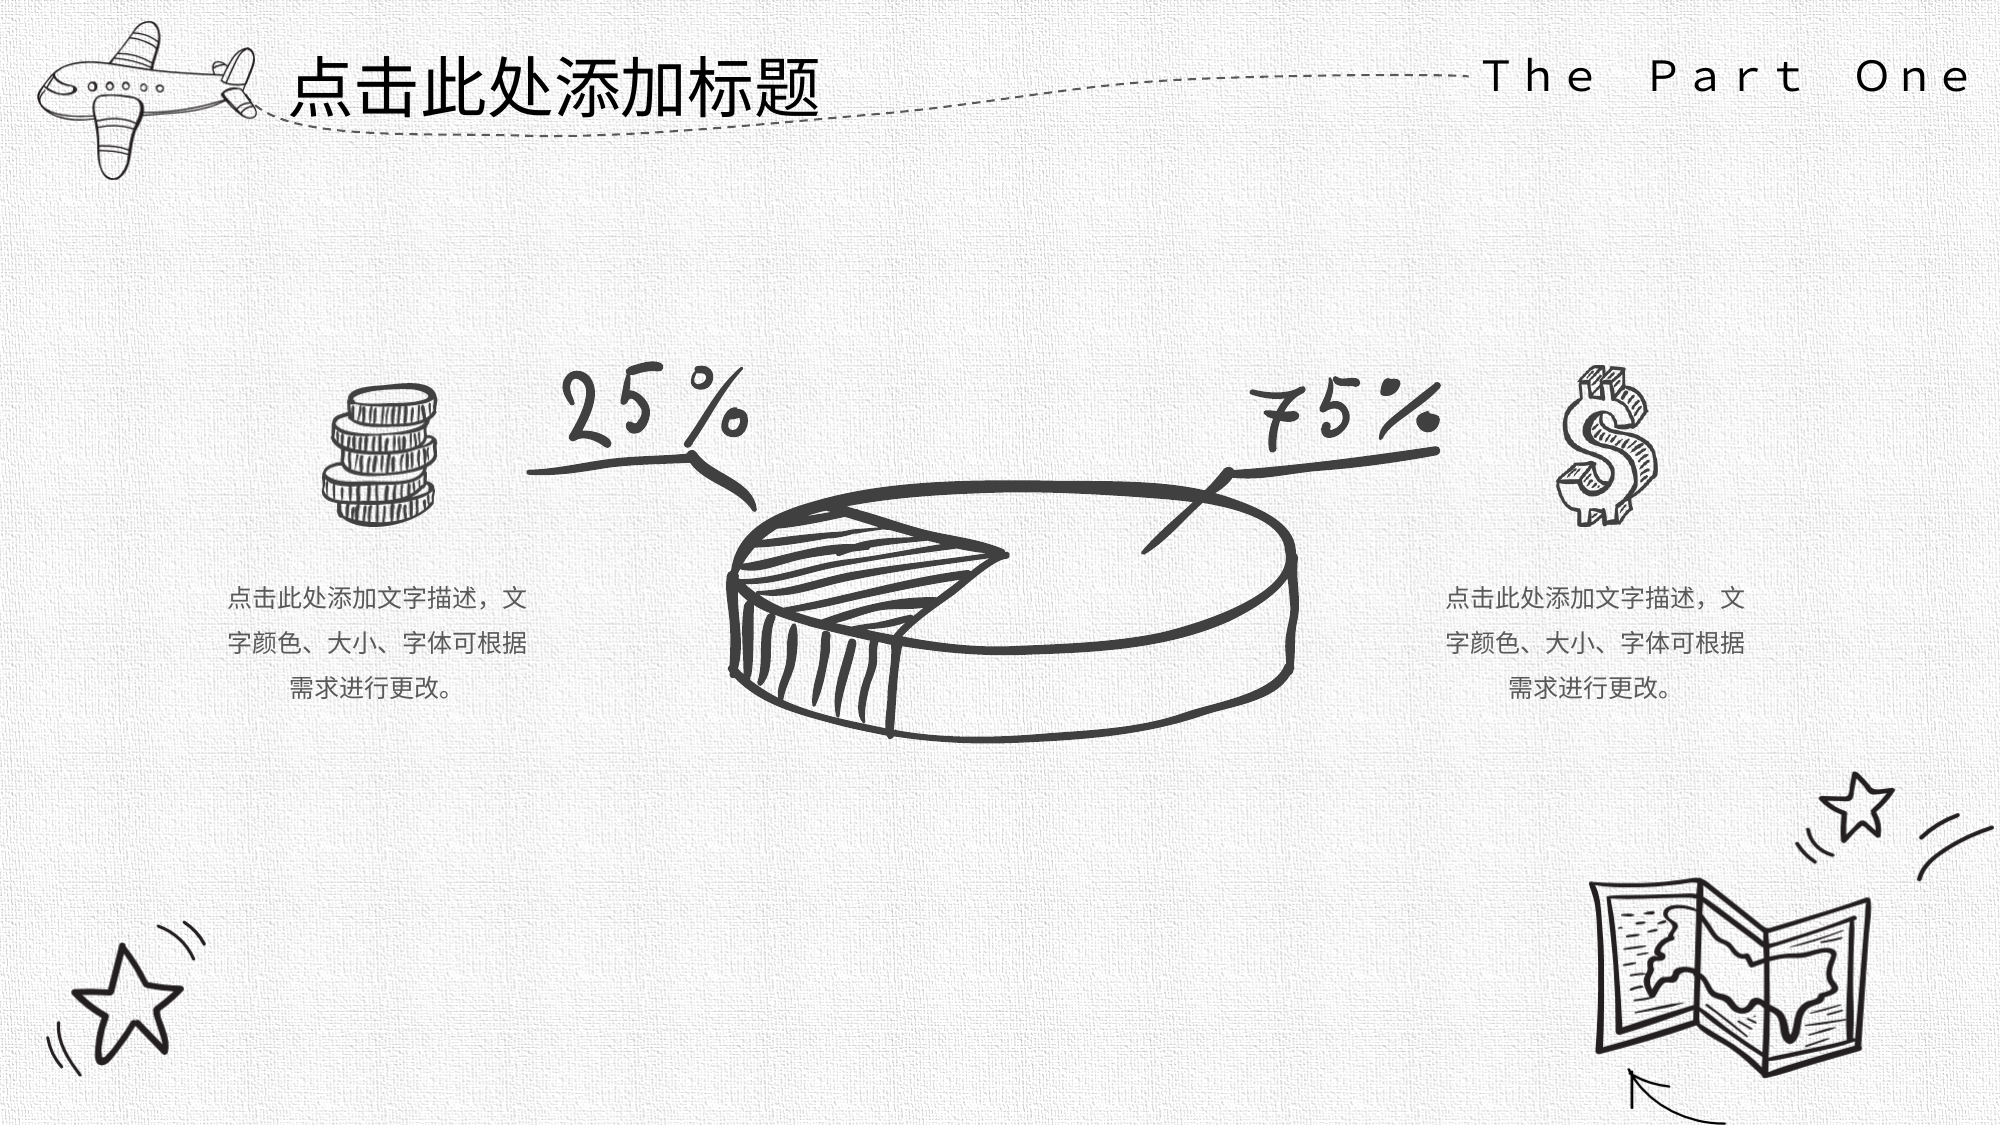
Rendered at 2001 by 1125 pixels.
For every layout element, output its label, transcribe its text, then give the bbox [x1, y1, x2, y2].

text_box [558, 360, 750, 452]
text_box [525, 445, 1442, 745]
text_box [1247, 373, 1443, 455]
text_box 点击此处添加文字描述，文字颜色、大小、字体可根据需求进行更改。 [1442, 560, 1773, 711]
text_box 点击此处添加文字描述，文字颜色、大小、字体可根据需求进行更改。 [200, 560, 525, 711]
picture [0, 0, 2001, 1125]
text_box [37, 21, 2000, 180]
